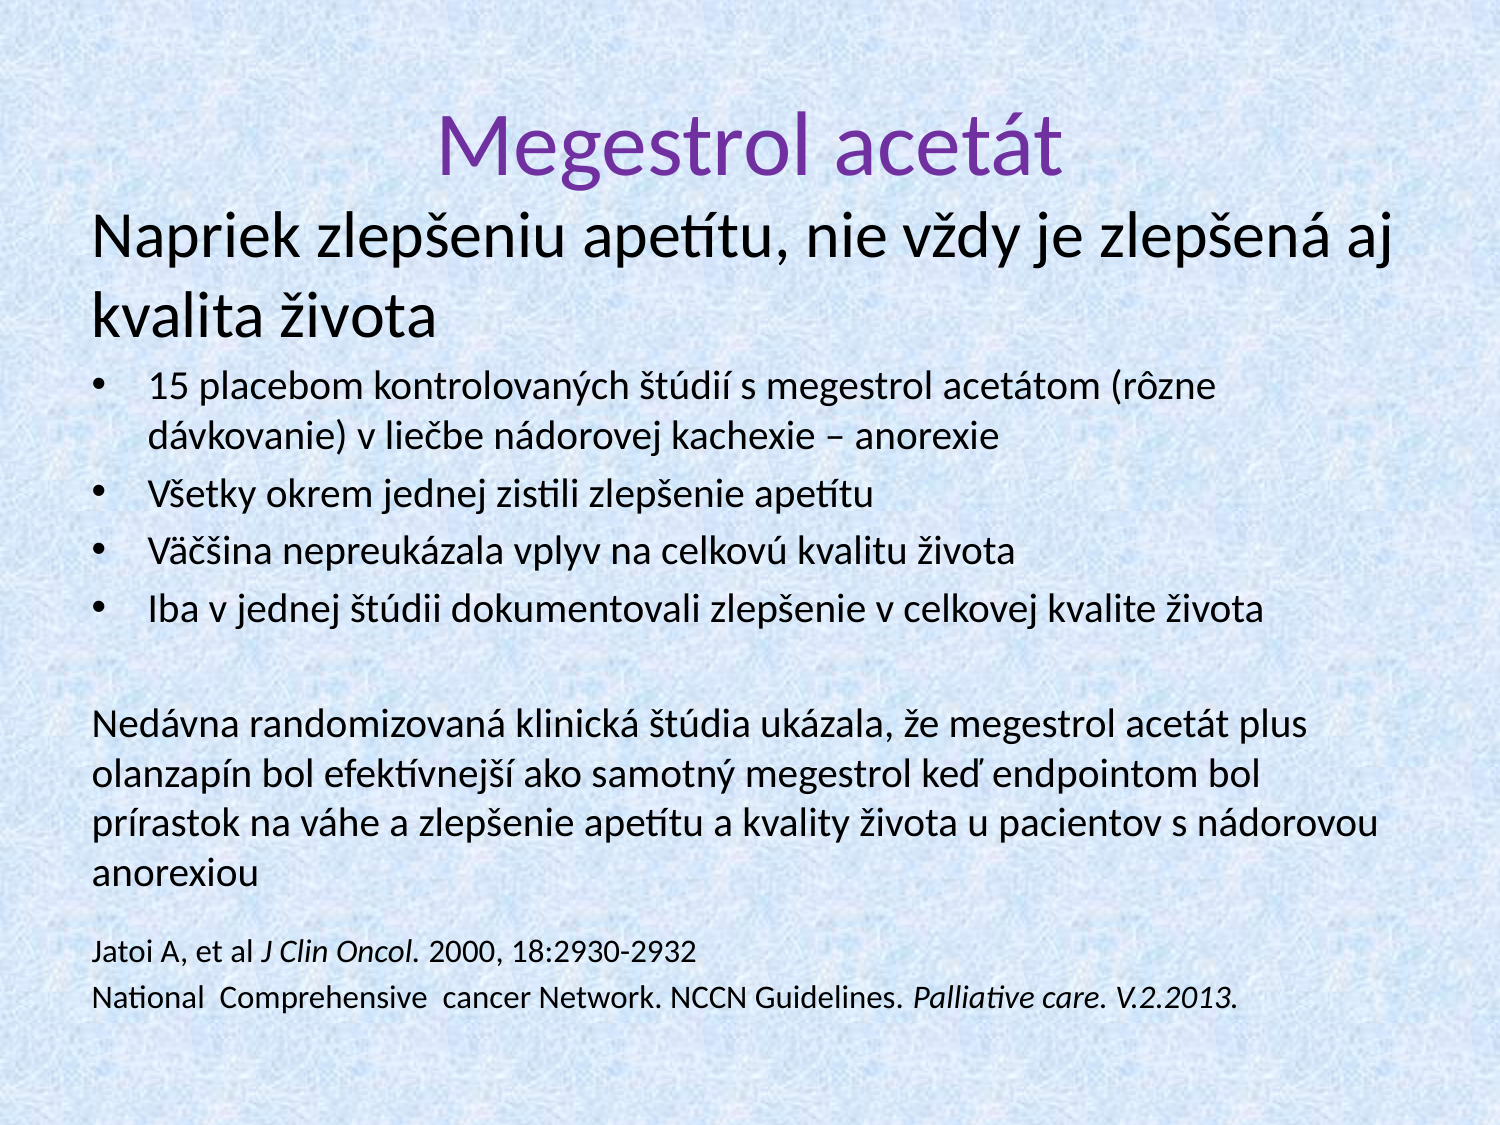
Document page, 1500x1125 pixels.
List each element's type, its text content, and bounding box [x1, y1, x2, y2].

list Napriek zlepšeniu apetítu, nie vždy je zlepšená aj kvalita života 15 placebom kontrolovaných štúdií s megestrol acetátom (rôzne dávkovanie) v liečbe nádorovej kachexie – anorexie Všetky okrem jednej zistili zlepšenie apetítu Väčšina nepreukázala vplyv na celkovú kvalitu života Iba v jednej štúdii dokumentovali zlepšenie v celkovej kvalite života Nedávna randomizovaná klinická štúdia ukázala, že megestrol acetát plus olanzapín bol efektívnejší ako samotný megestrol keď endpointom bol prírastok na váhe a zlepšenie apetítu a kvality života u pacientov s nádorovou anorexiou Jatoi A, et al J Clin Oncol. 2000, 18:2930-2932 National Comprehensive cancer Network. NCCN Guidelines. Palliative care. V.2.2013. [76, 184, 1427, 1024]
title Megestrol acetát [75, 45, 1425, 233]
picture [0, 0, 1500, 1125]
